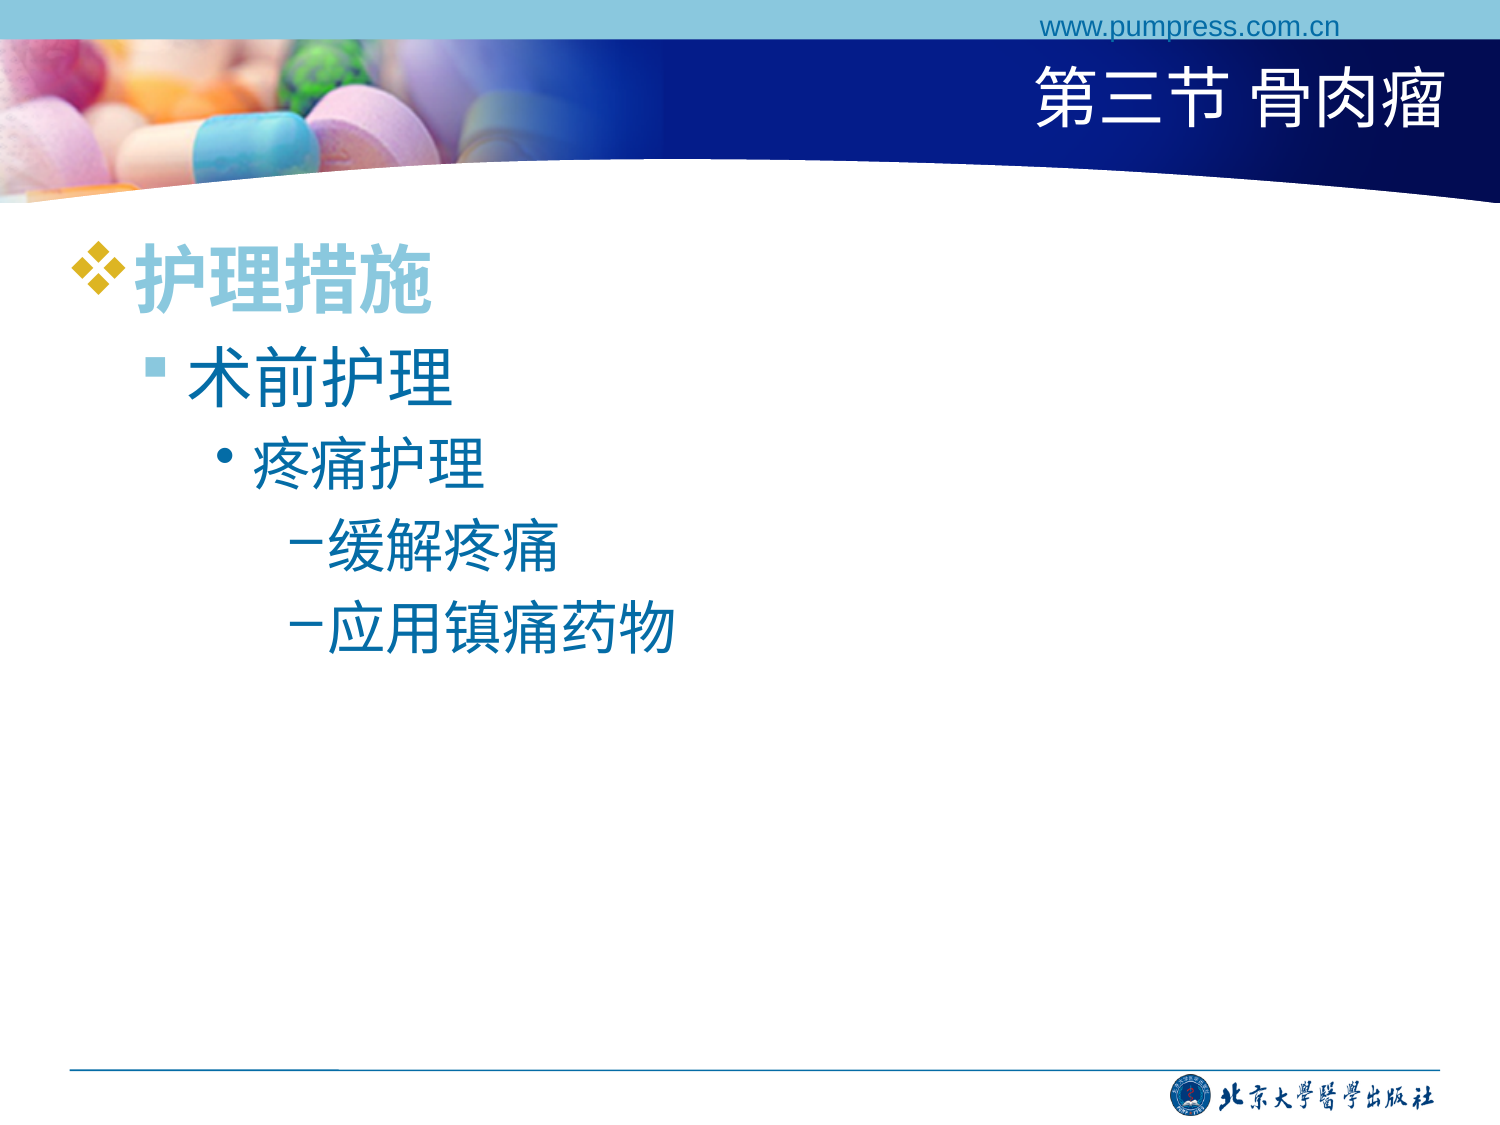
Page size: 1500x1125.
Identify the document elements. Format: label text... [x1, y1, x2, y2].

list 护理措施 术前护理 疼痛护理 缓解疼痛 应用镇痛药物 [49, 224, 1463, 1026]
picture [0, 40, 1500, 203]
title 第三节 骨肉瘤 [137, 49, 1463, 143]
picture [1170, 1074, 1436, 1118]
slide_number www.pumpress.com.cn [1025, 0, 1463, 38]
